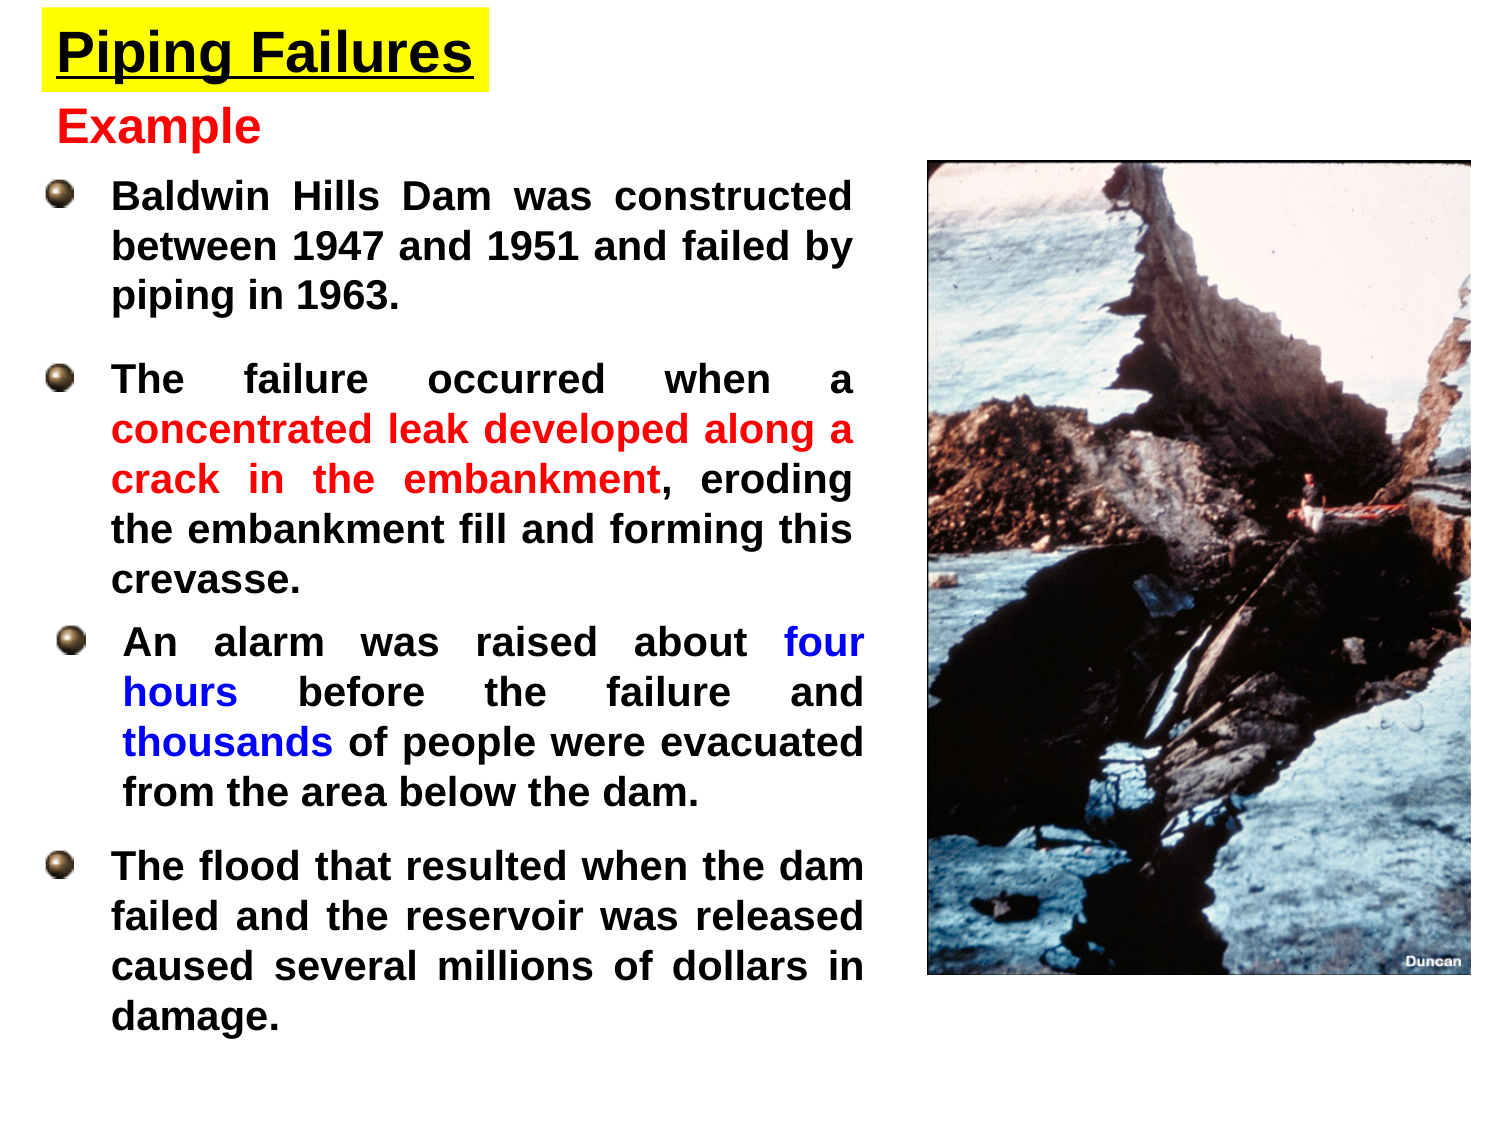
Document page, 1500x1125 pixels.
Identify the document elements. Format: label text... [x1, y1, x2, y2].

picture [44, 178, 74, 208]
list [926, 160, 1471, 975]
text_box Baldwin Hills Dam was constructed between 1947 and 1951 and failed by piping in 1963. [29, 160, 869, 326]
picture [44, 362, 74, 392]
text_box Example [41, 85, 277, 161]
text_box The flood that resulted when the dam failed and the reservoir was released caused several millions of dollars in damage. [29, 831, 880, 1047]
text_box The failure occurred when a concentrated leak developed along a crack in the embankment, eroding the embankment fill and forming this crevasse. [29, 344, 869, 610]
text_box Piping Failures [41, 7, 490, 92]
picture [55, 624, 86, 655]
text_box An alarm was raised about four hours before the failure and thousands of people were evacuated from the area below the dam. [41, 607, 880, 822]
picture [44, 849, 74, 879]
text_box [41, 160, 897, 463]
